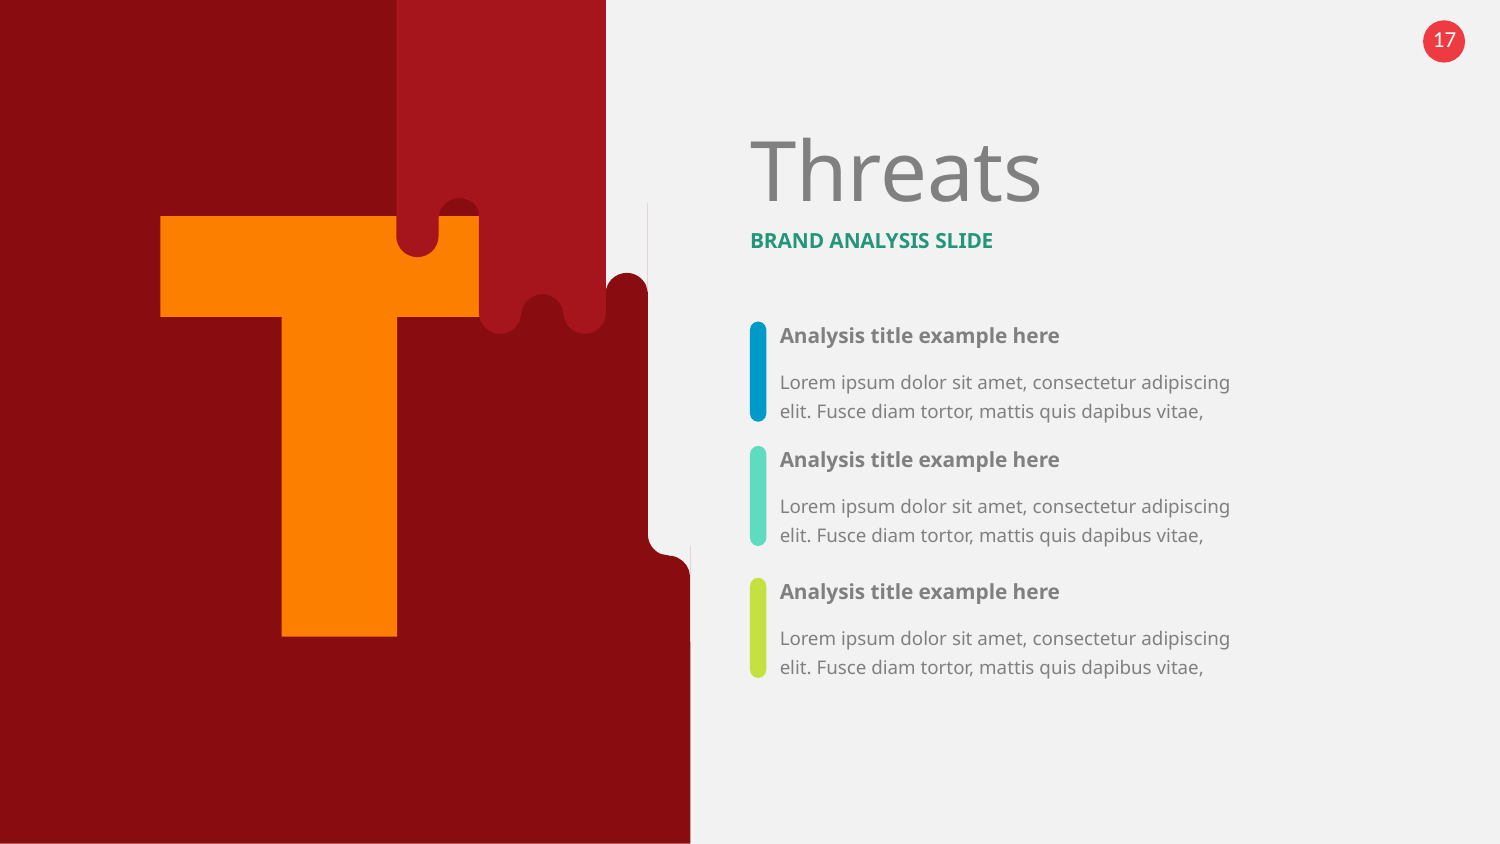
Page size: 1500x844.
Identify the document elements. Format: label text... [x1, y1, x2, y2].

text_box [748, 444, 768, 548]
text_box Analysis title example here [779, 570, 1265, 620]
text_box [0, 0, 692, 844]
text_box Lorem ipsum dolor sit amet, consectetur adipiscing elit. Fusce diam tortor, mattis quis dapibus vitae, [779, 363, 1265, 422]
text_box Analysis title example here [779, 313, 1265, 363]
list BRAND ANALYSIS SLIDE [750, 223, 1424, 261]
text_box Lorem ipsum dolor sit amet, consectetur adipiscing elit. Fusce diam tortor, mattis quis dapibus vitae, [779, 488, 1265, 547]
list Threats [750, 121, 1424, 217]
text_box [395, 0, 607, 335]
text_box [748, 320, 768, 423]
text_box Lorem ipsum dolor sit amet, consectetur adipiscing elit. Fusce diam tortor, mattis quis dapibus vitae, [779, 620, 1265, 679]
text_box Analysis title example here [779, 438, 1265, 488]
text_box [748, 576, 768, 680]
text_box [160, 216, 478, 637]
